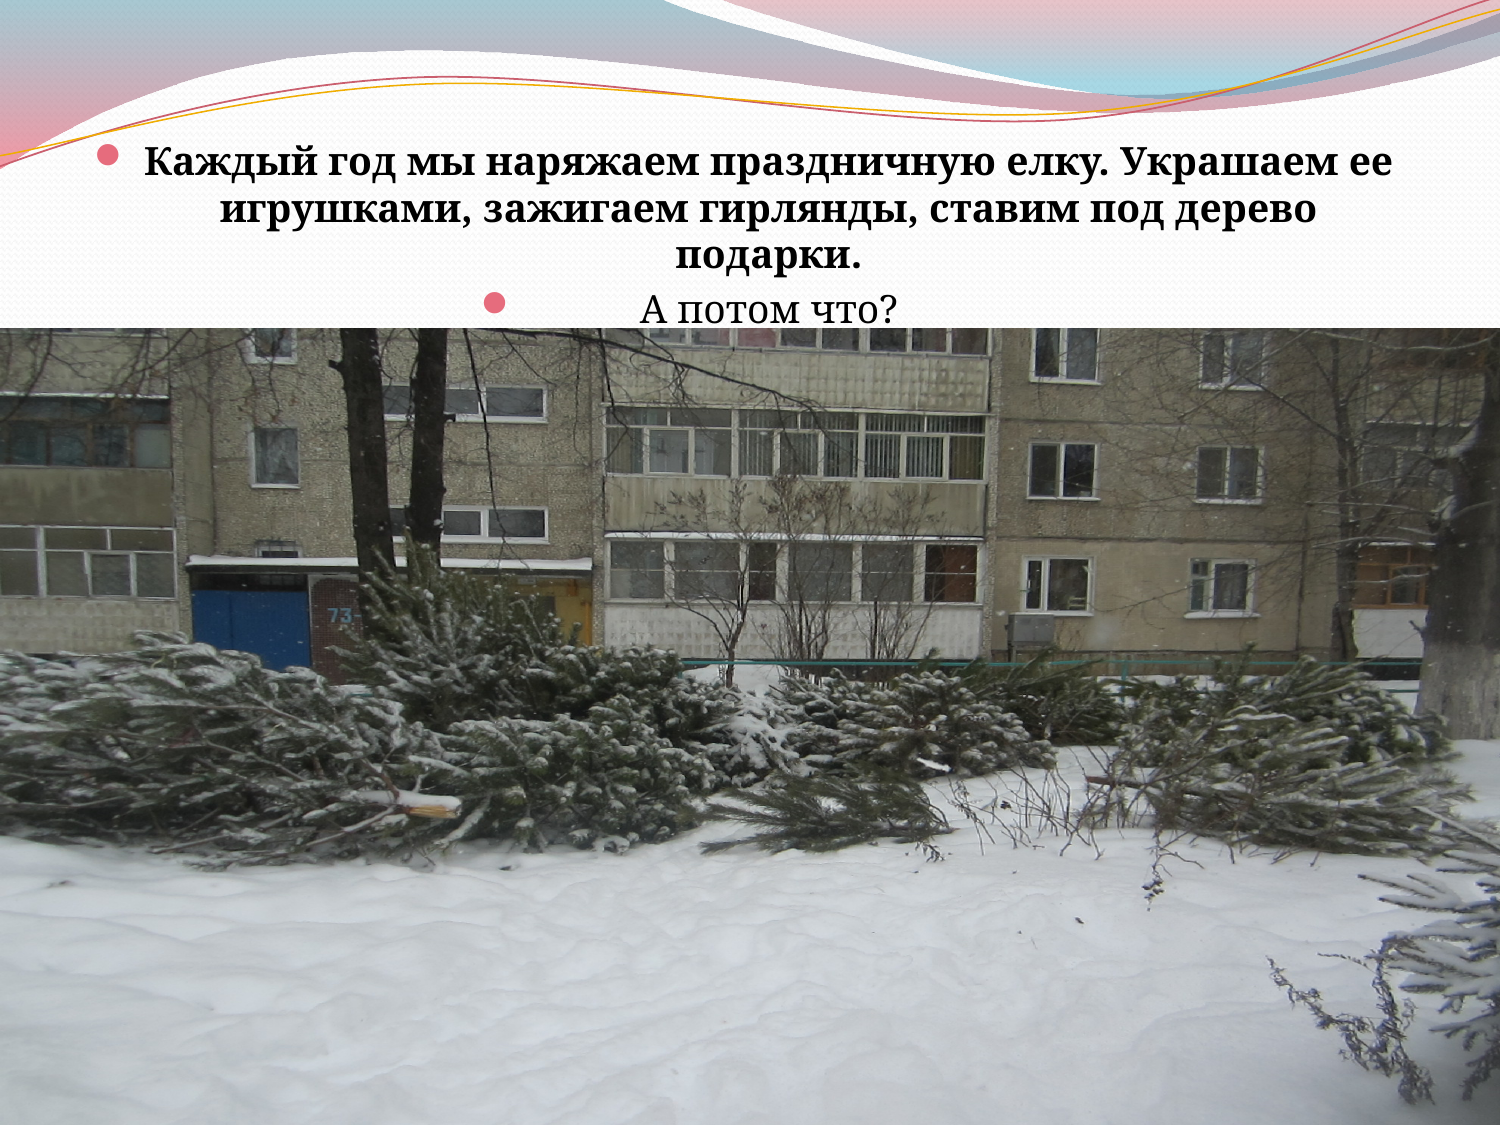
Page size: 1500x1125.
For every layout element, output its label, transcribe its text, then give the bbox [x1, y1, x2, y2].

list Каждый год мы наряжаем праздничную елку. Украшаем ее игрушками, зажигаем гирлянды, ставим под дерево подарки. А потом что? [75, 128, 1425, 327]
picture [0, 327, 1500, 1125]
